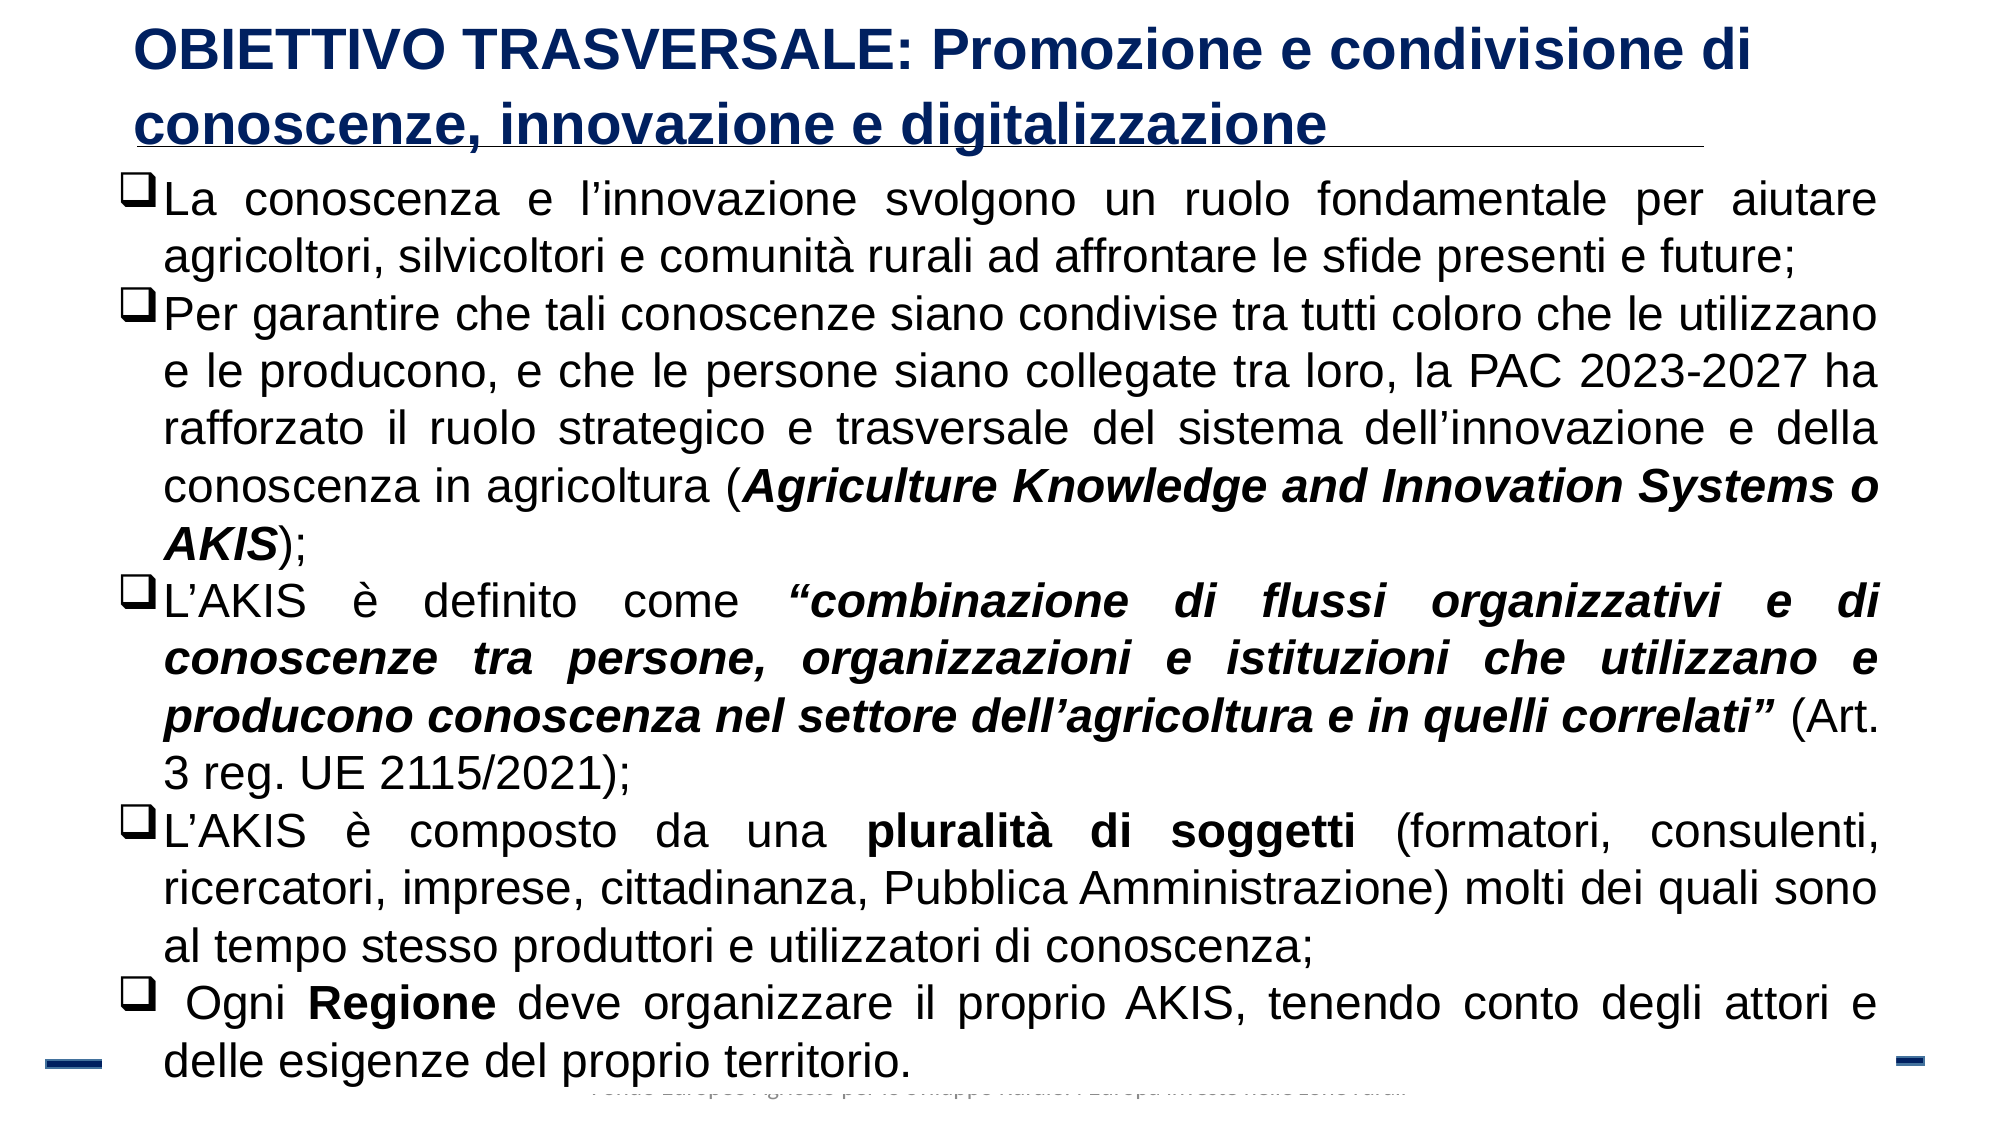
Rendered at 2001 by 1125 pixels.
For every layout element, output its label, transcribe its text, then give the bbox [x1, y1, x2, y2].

text_box OBIETTIVO TRASVERSALE: Promozione e condivisione di conoscenze, innovazione e digitalizzazione [118, 0, 1913, 164]
text_box La conoscenza e l’innovazione svolgono un ruolo fondamentale per aiutare agricoltori, silvicoltori e comunità rurali ad affrontare le sfide presenti e future; Per garantire che tali conoscenze siano condivise tra tutti coloro che le utilizzano e le producono, e che le persone siano collegate tra loro, la PAC 2023-2027 ha rafforzato il ruolo strategico e trasversale del sistema dell’innovazione e della conoscenza in agricoltura (Agriculture Knowledge and Innovation Systems o AKIS); L’AKIS è definito come “combinazione di flussi organizzativi e di conoscenze tra persone, organizzazioni e istituzioni che utilizzano e producono conoscenza nel settore dell’agricoltura e in quelli correlati” (Art. 3 reg. UE 2115/2021); L’AKIS è composto da una pluralità di soggetti (formatori, consulenti, ricercatori, imprese, cittadinanza, Pubblica Amministrazione) molti dei quali sono al tempo stesso produttori e utilizzatori di conoscenza; Ogni Regione deve organizzare il proprio AKIS, tenendo conto degli attori e delle esigenze del proprio territorio. [102, 159, 1897, 1094]
